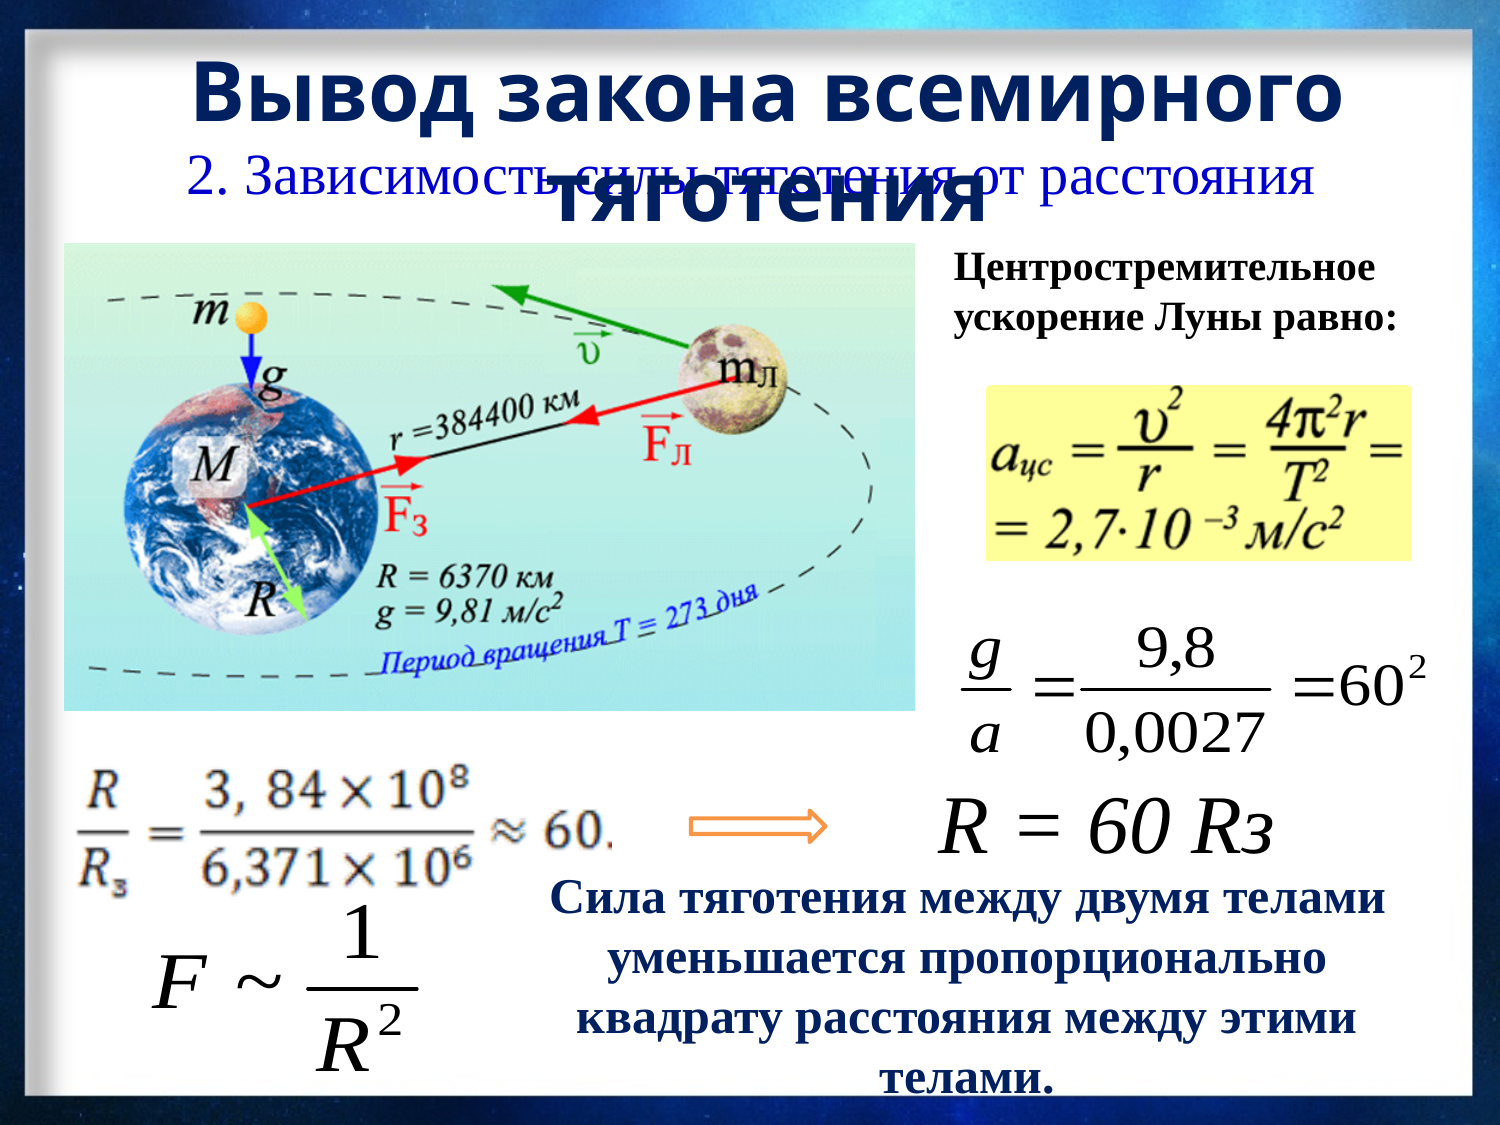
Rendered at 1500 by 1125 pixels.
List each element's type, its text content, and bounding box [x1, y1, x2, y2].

text_box Центростремительное ускорение Луны равно: [938, 246, 1459, 347]
text_box R = 60 Rз [903, 763, 1345, 856]
text_box [688, 808, 828, 844]
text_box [950, 609, 1440, 776]
text_box Вывод закона всемирного тяготения [64, 30, 1471, 246]
text_box Сила тяготения между двумя телами уменьшается пропорционально квадрату расстояния между этими телами. [494, 856, 1440, 1112]
picture [0, 0, 1500, 1125]
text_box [135, 925, 434, 1090]
